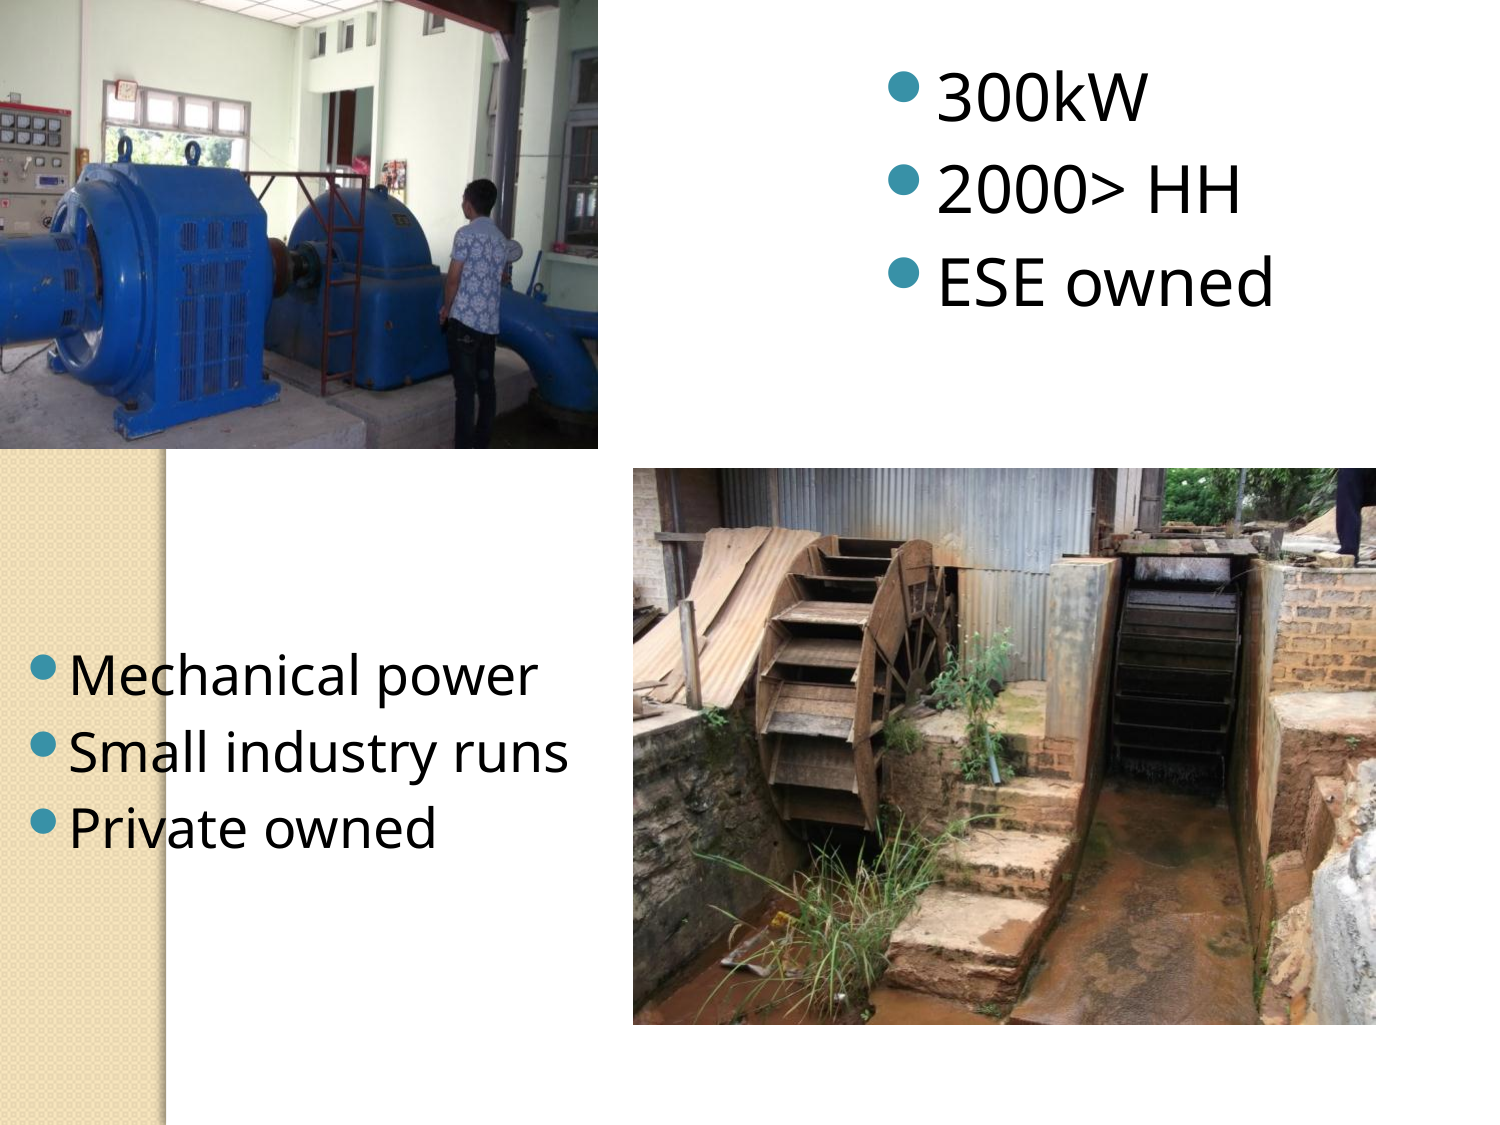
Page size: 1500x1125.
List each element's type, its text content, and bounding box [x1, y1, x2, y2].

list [0, 0, 598, 449]
text_box Mechanical power Small industry runs Private owned [0, 632, 586, 943]
picture [633, 468, 1376, 1026]
text_box 300kW 2000> HH ESE owned [855, 46, 1323, 357]
